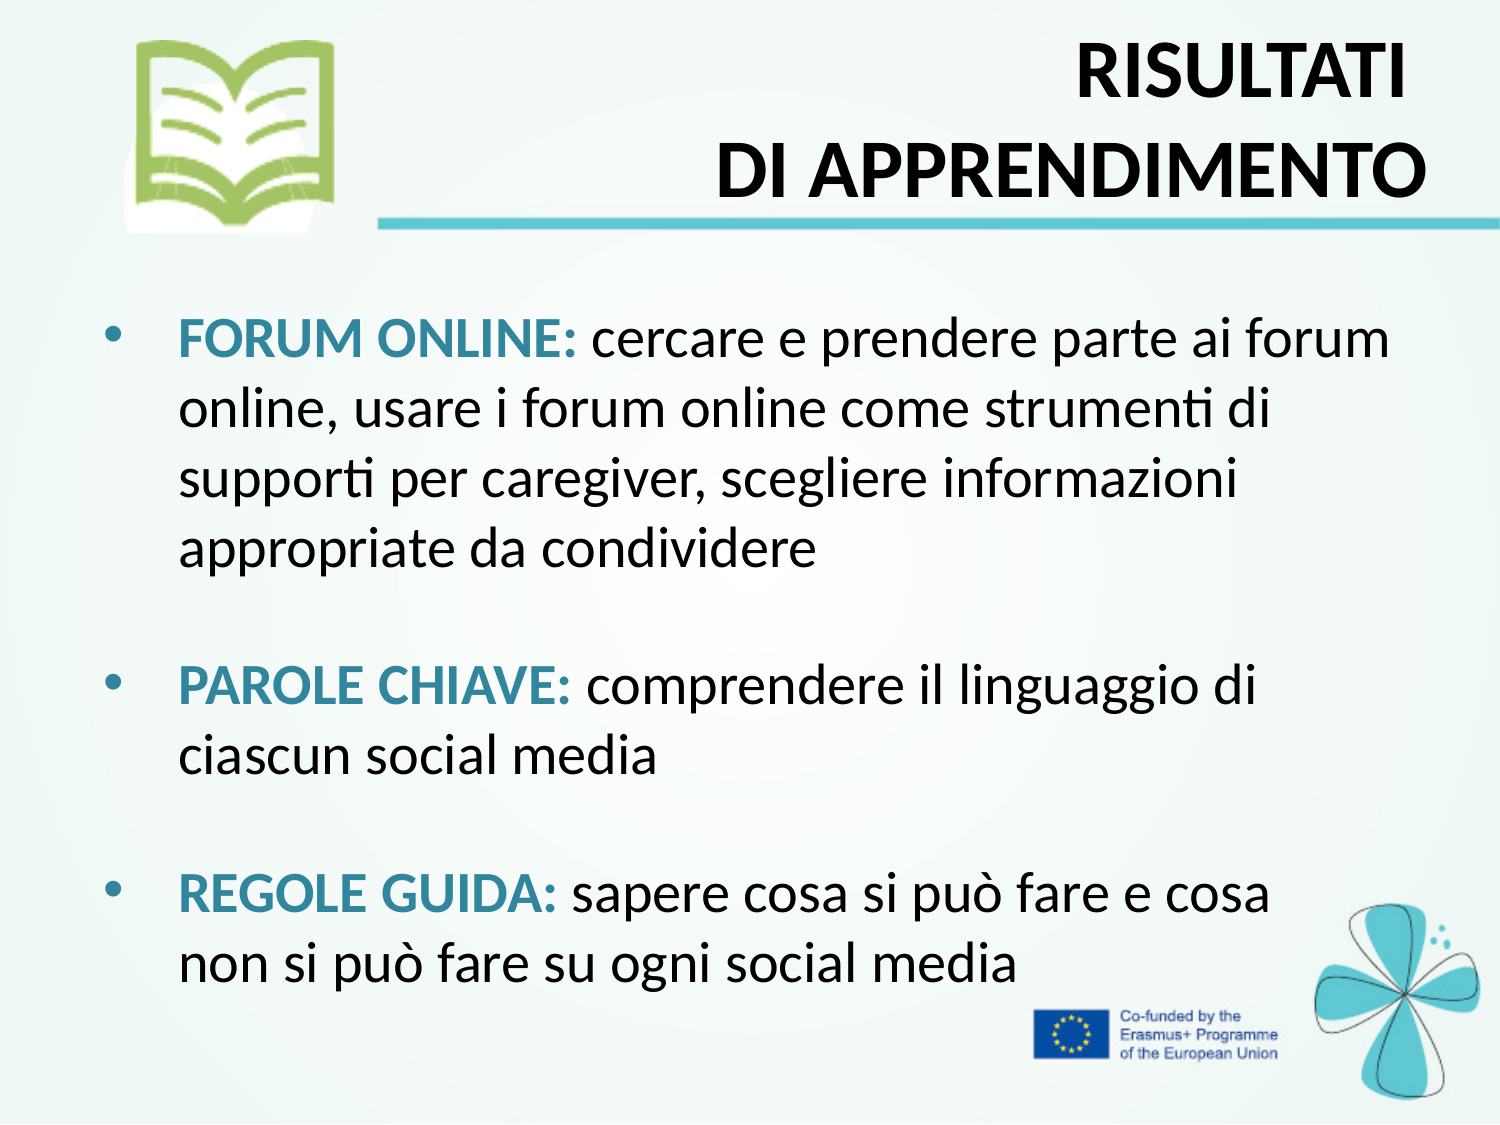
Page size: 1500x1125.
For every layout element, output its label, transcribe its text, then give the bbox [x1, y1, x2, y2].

text_box FORUM ONLINE: cercare e prendere parte ai forum online, usare i forum online come strumenti di supporti per caregiver, scegliere informazioni appropriate da condividere PAROLE CHIAVE: comprendere il linguaggio di ciascun social media REGOLE GUIDA: sapere cosa si può fare e cosa non si può fare su ogni social media [88, 278, 1439, 1001]
picture [0, 0, 1500, 1125]
text_box RISULTATI DI APPRENDIMENTO [60, 7, 1443, 222]
